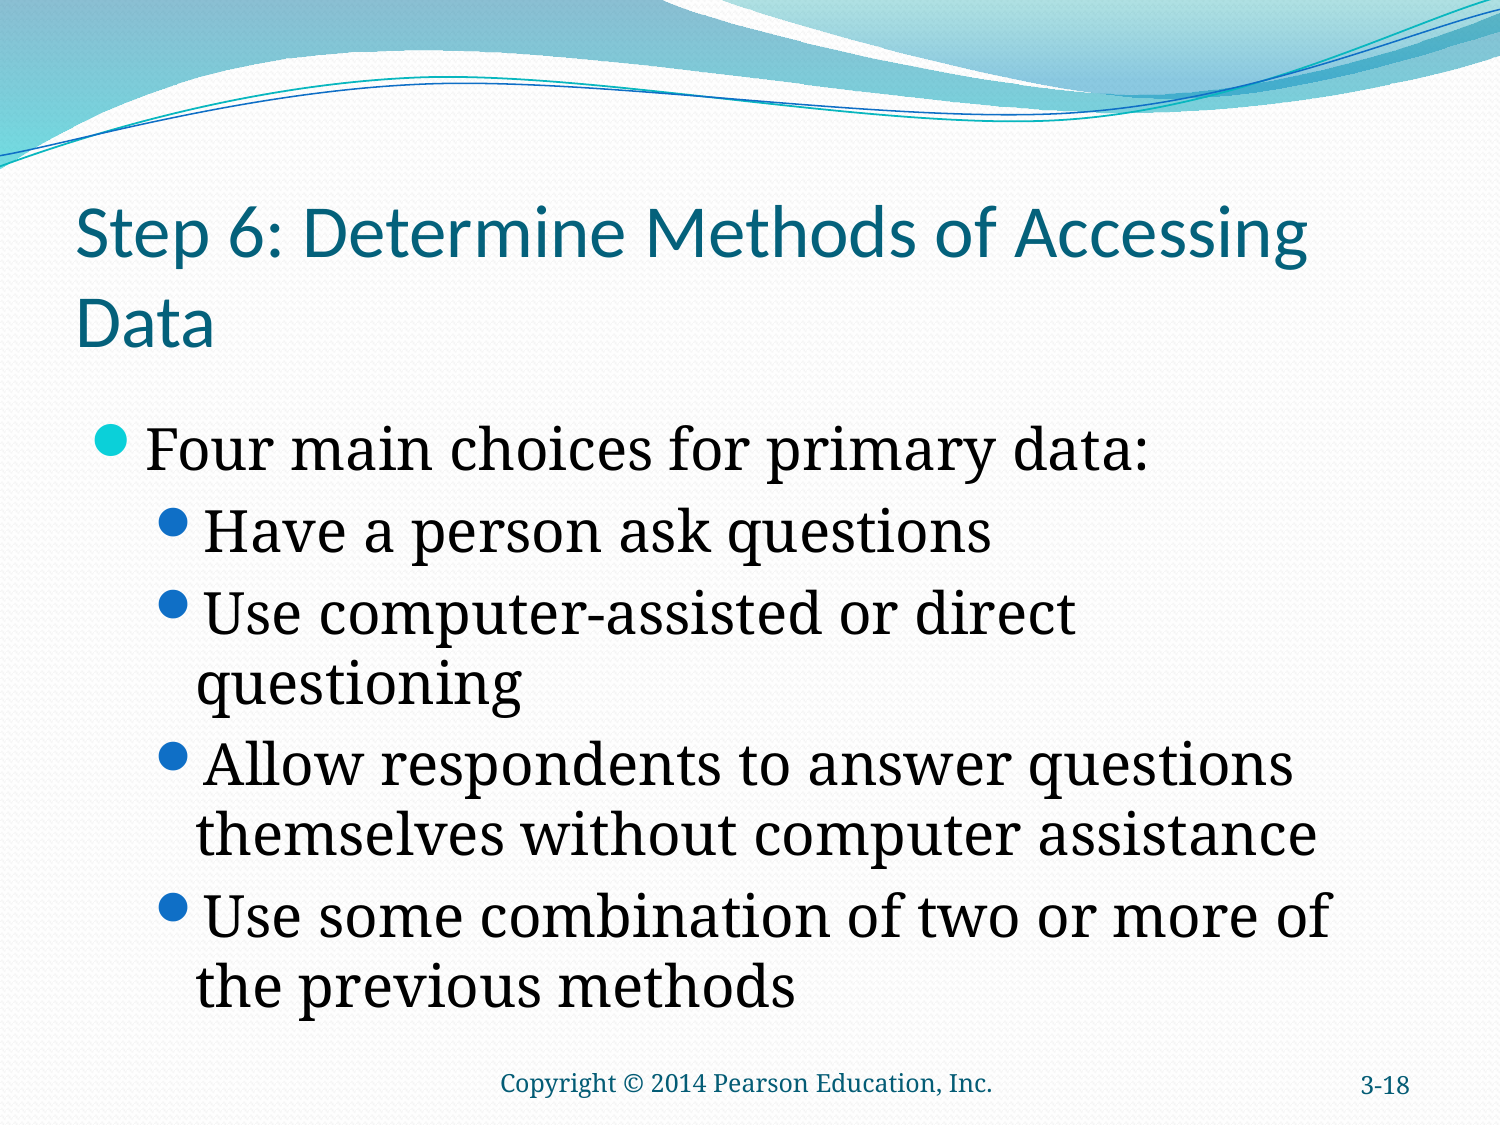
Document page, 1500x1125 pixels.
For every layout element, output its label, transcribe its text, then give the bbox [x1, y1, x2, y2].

list Four main choices for primary data: Have a person ask questions Use computer-assisted or direct questioning Allow respondents to answer questions themselves without computer assistance Use some combination of two or more of the previous methods [74, 404, 1426, 1125]
title Step 6: Determine Methods of Accessing Data [74, 174, 1426, 363]
